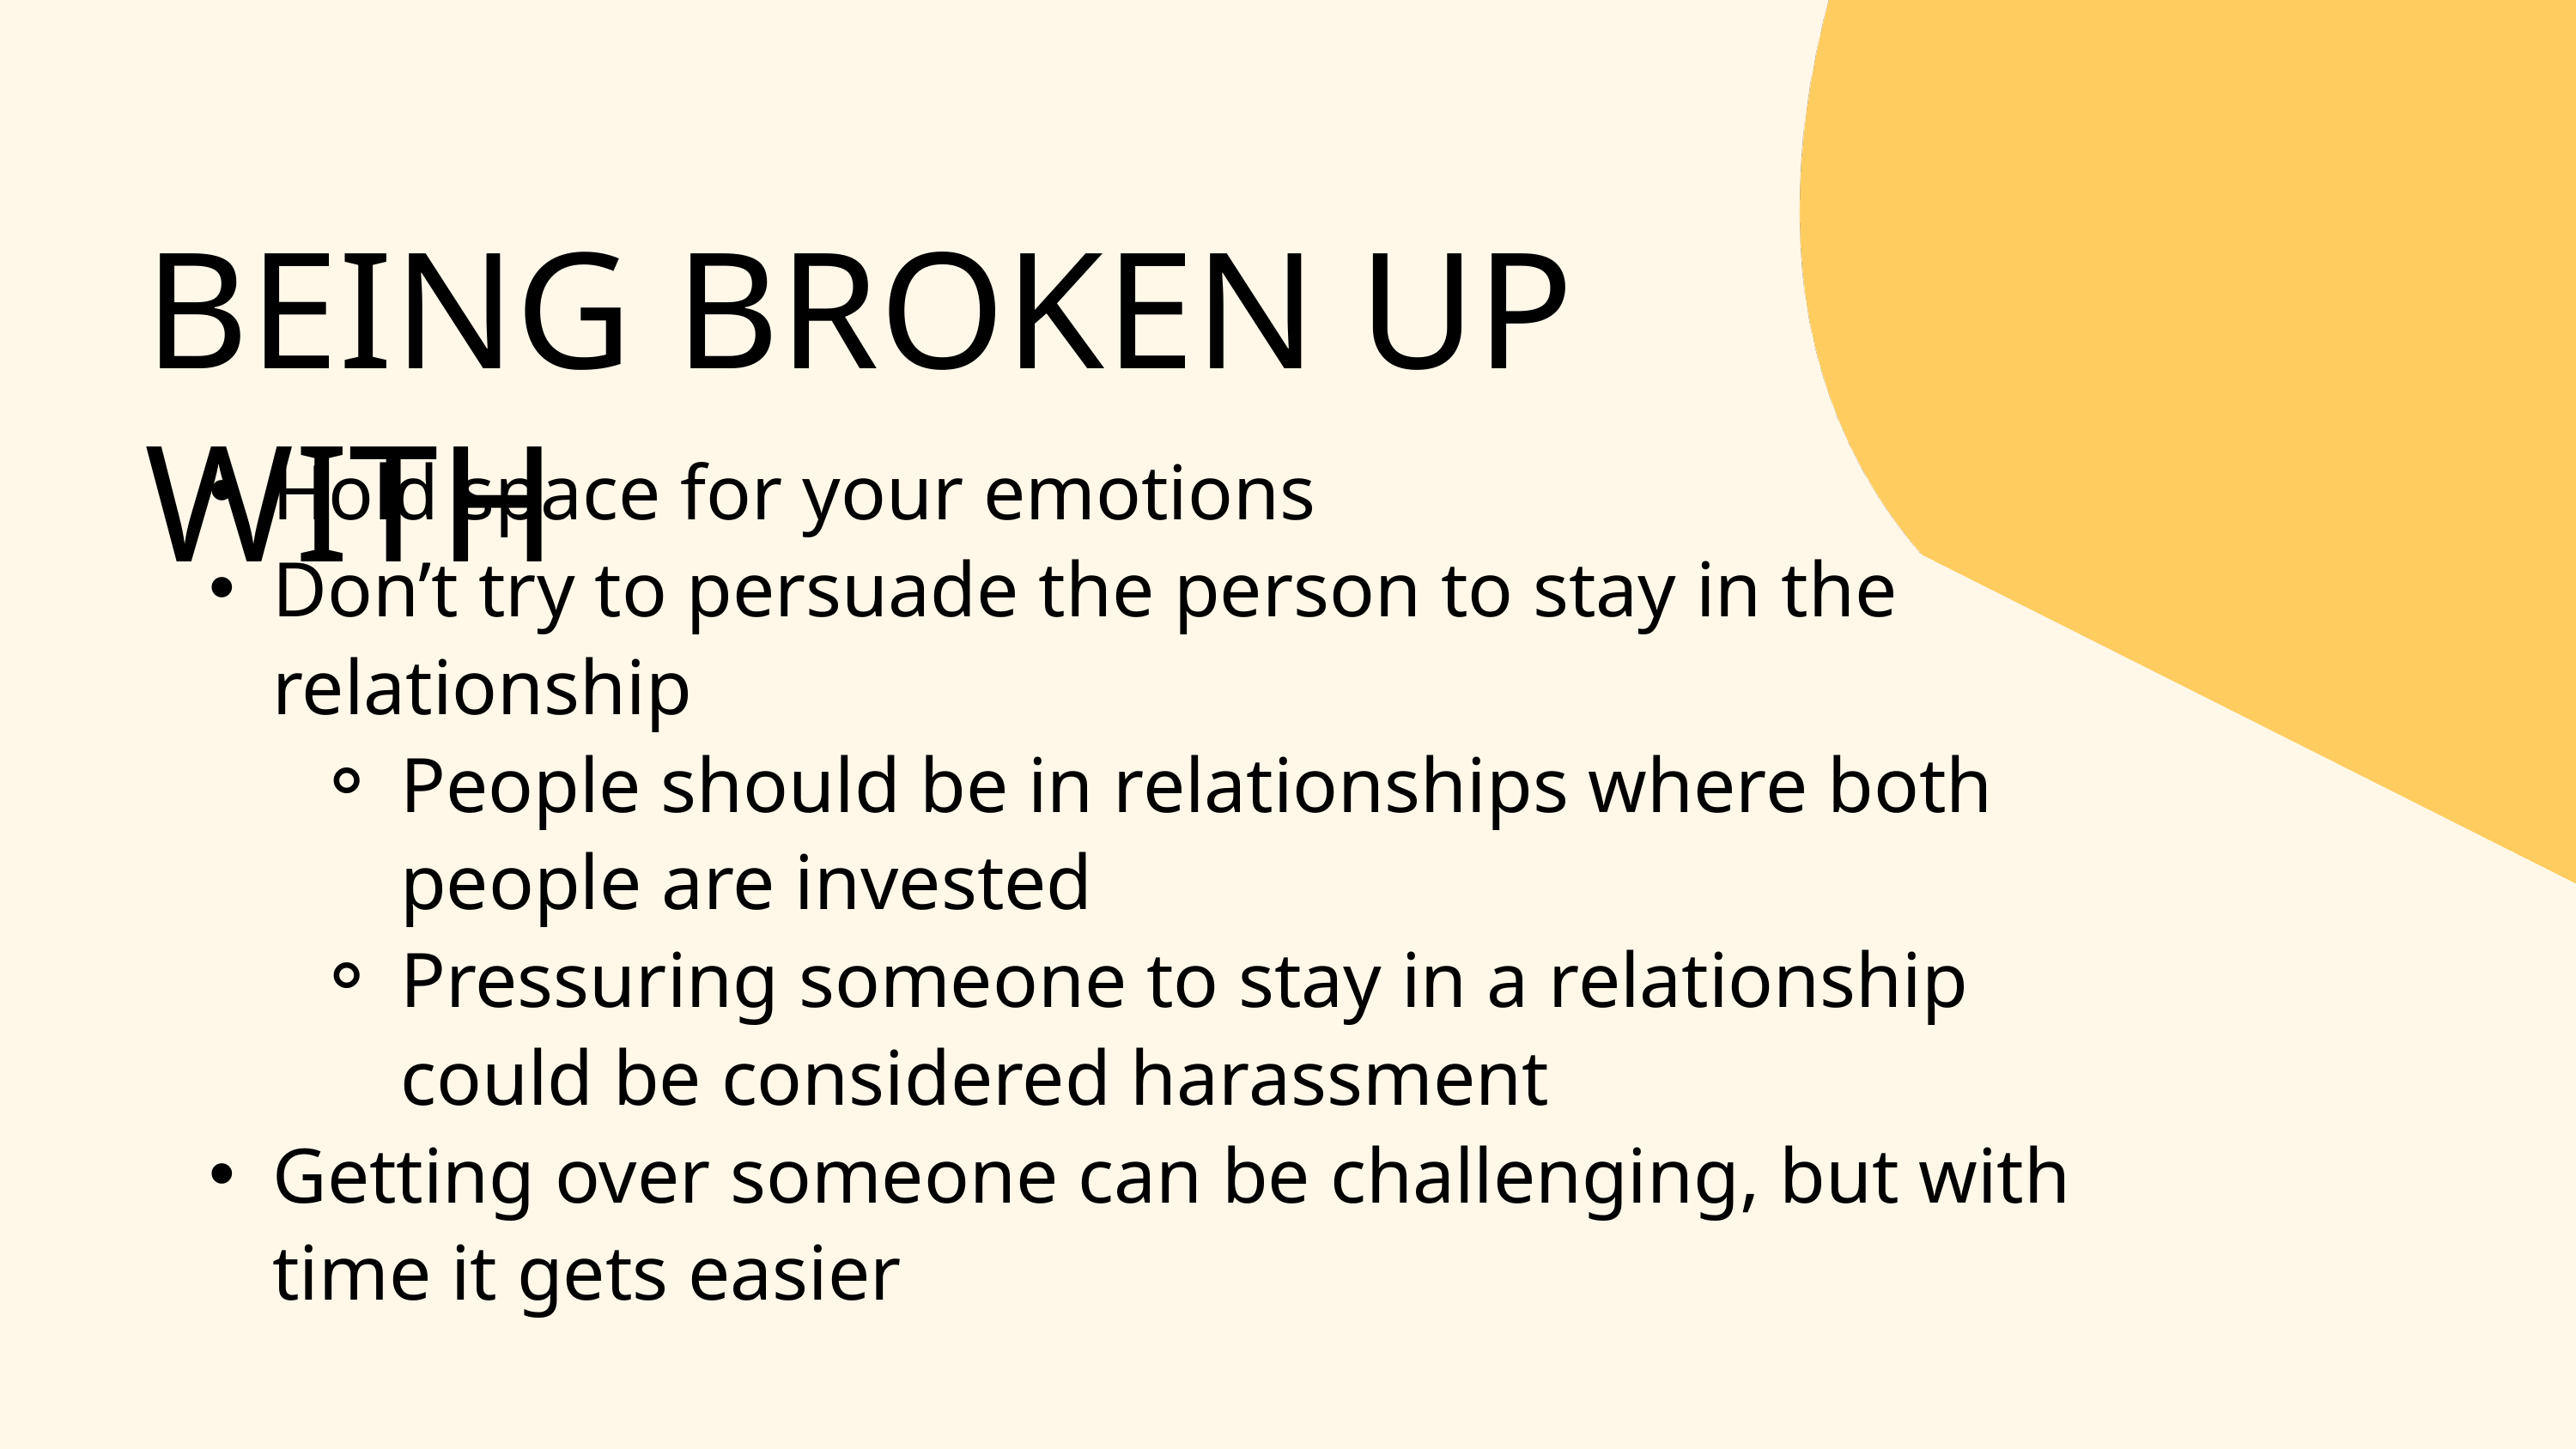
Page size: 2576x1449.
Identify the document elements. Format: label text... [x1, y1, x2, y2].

text_box [1504, 0, 2576, 884]
text_box Hold space for your emotions Don’t try to persuade the person to stay in the relationship People should be in relationships where both people are invested Pressuring someone to stay in a relationship could be considered harassment Getting over someone can be challenging, but with time it gets easier [144, 436, 2119, 1316]
text_box BEING BROKEN UP WITH [144, 208, 2024, 436]
